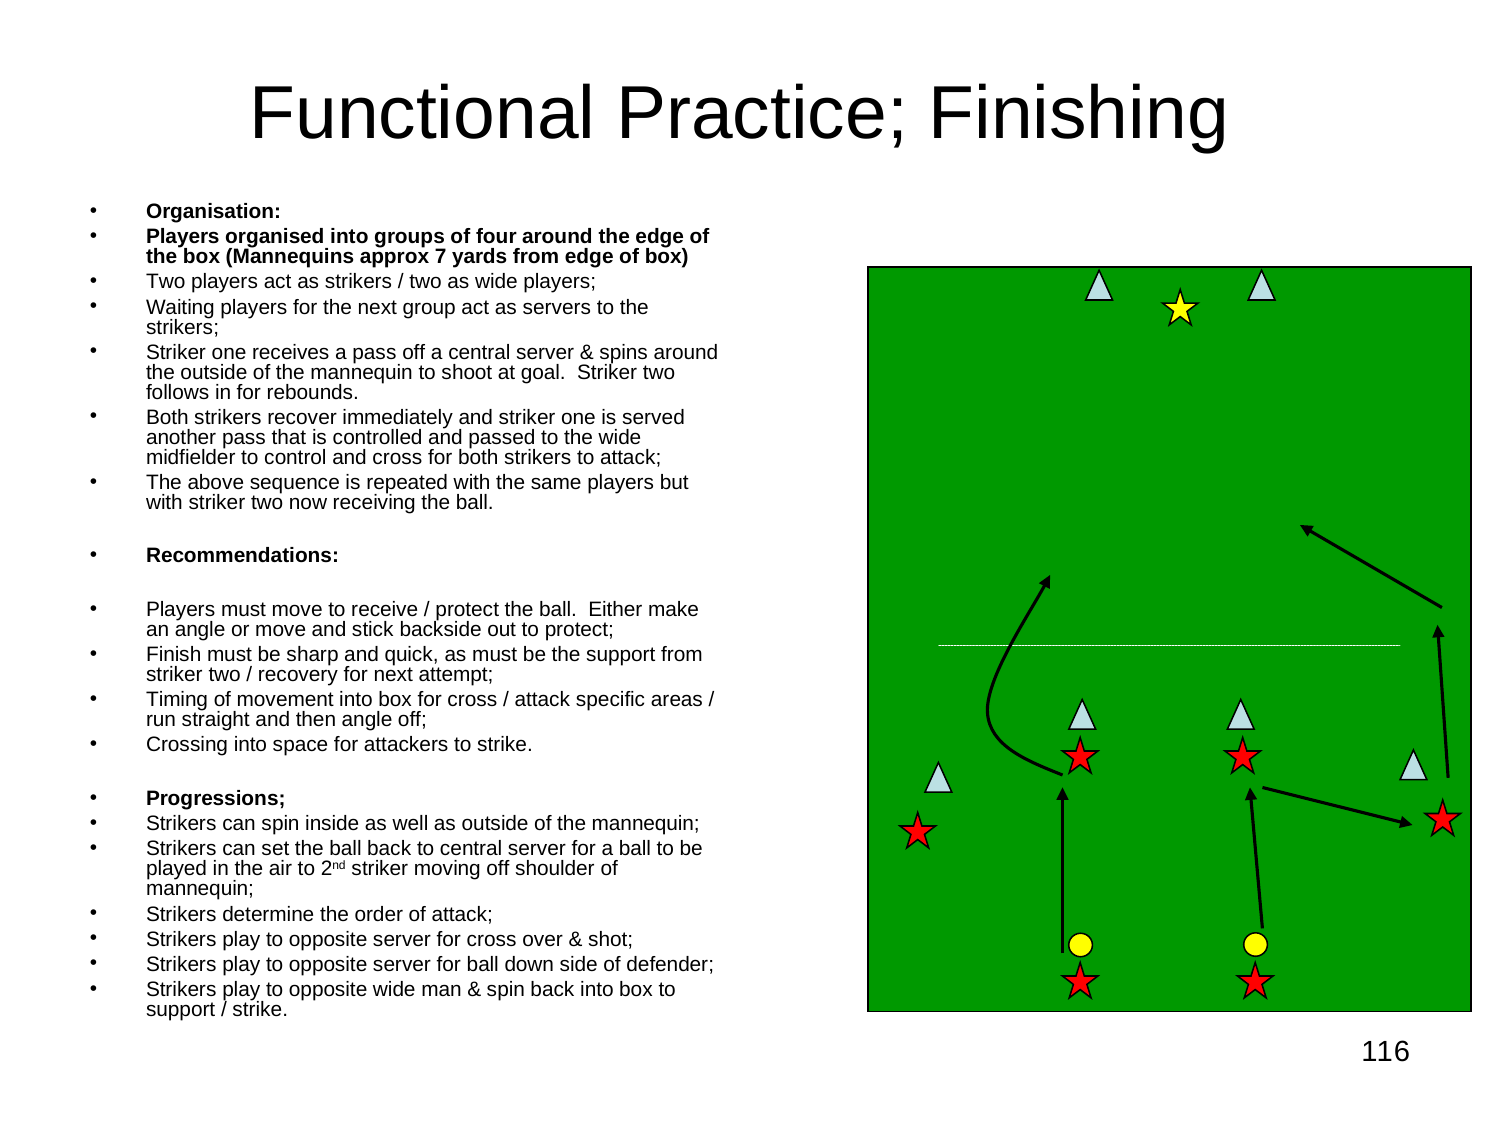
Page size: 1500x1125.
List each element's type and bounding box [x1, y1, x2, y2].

text_box [1074, 1024, 1425, 1103]
text_box [37, 45, 1425, 175]
text_box [74, 195, 763, 1007]
text_box [868, 267, 1471, 1012]
